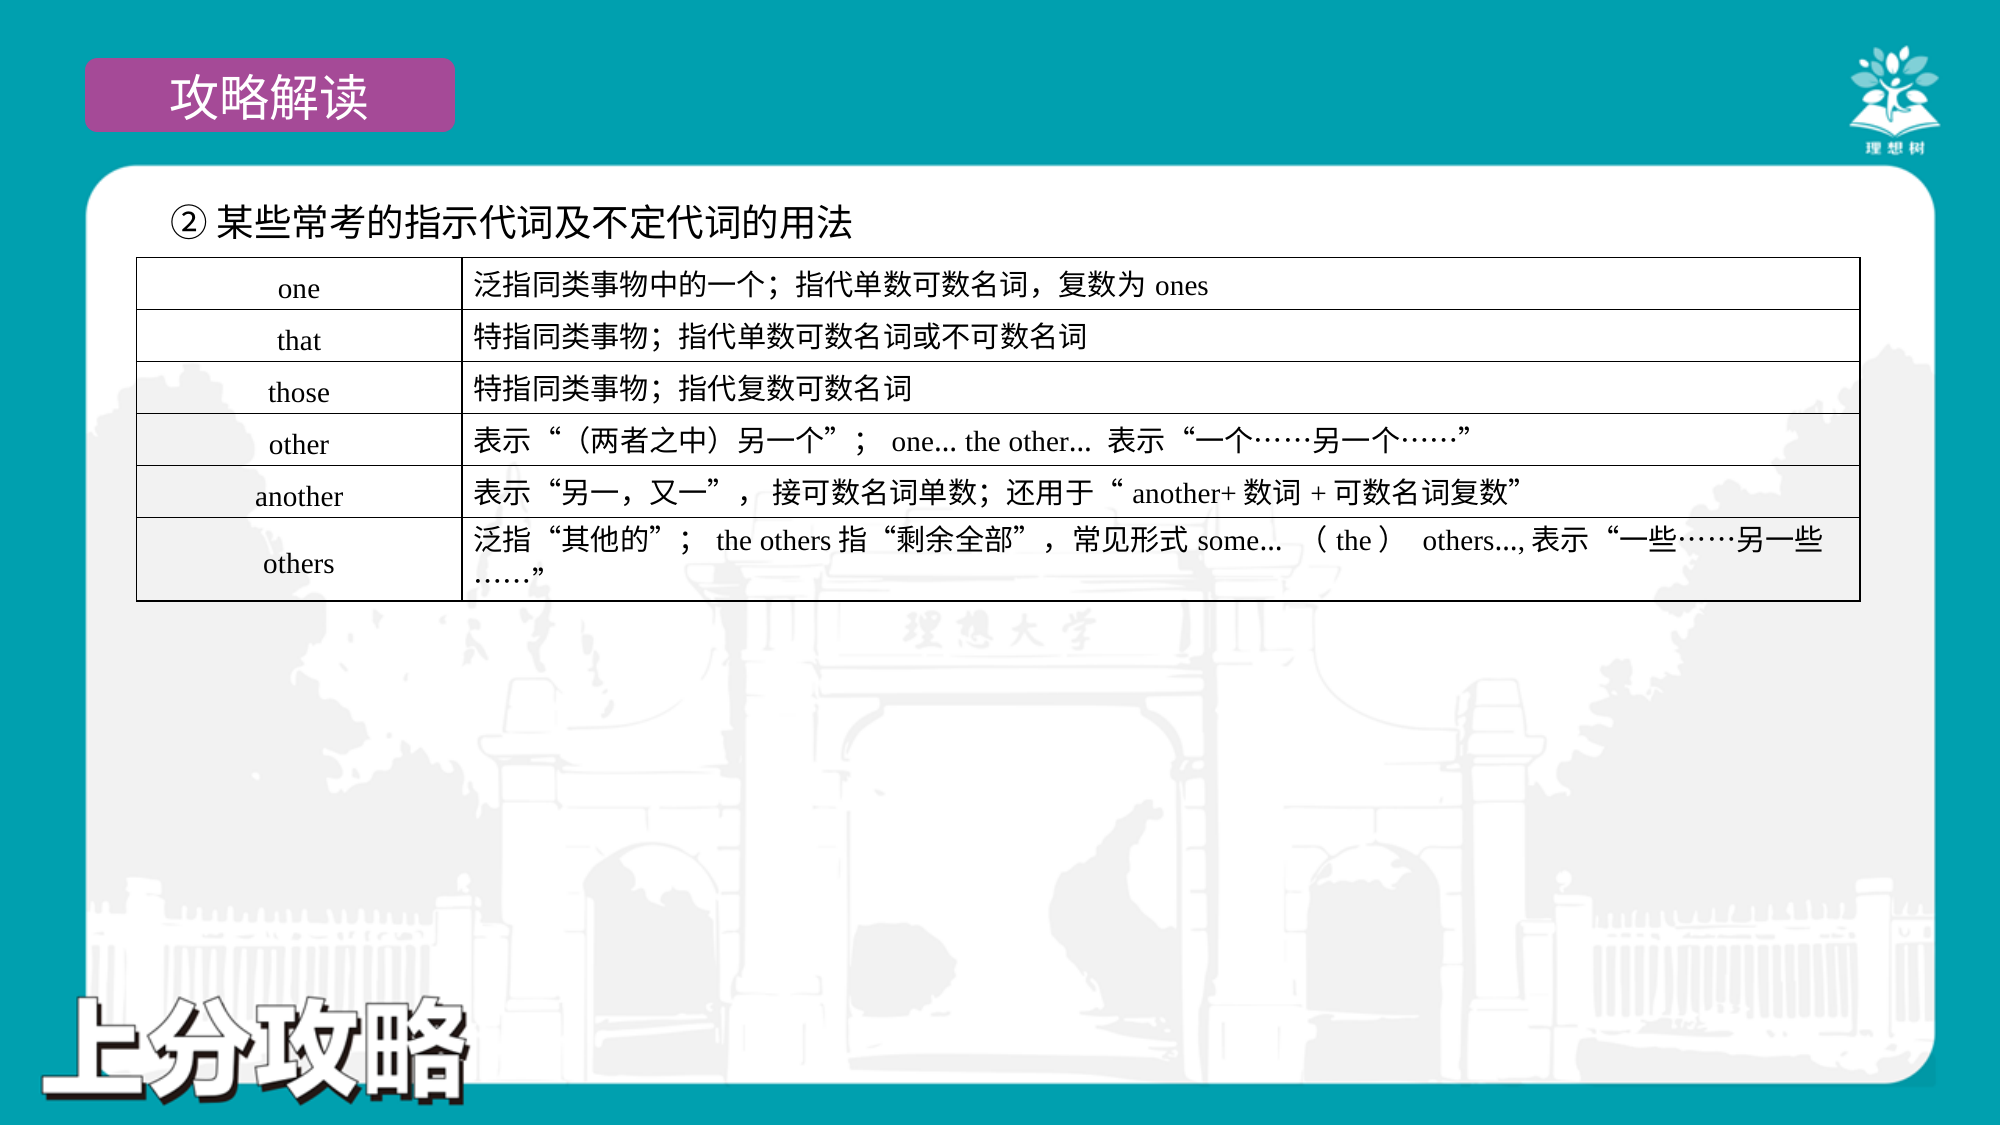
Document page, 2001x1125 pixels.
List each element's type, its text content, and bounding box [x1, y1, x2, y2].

table_cell 表示“（两者之中）另一个”；one… the other… 表示“一个……另一个……” [463, 414, 1859, 465]
table_header 泛指同类事物中的一个；指代单数可数名词，复数为ones [463, 258, 1859, 309]
table_cell 表示“另一，又一”， 接可数名词单数；还用于“another+数词+可数名词复数” [463, 466, 1859, 517]
text_box ②某些常考的指示代词及不定代词的用法 [136, 176, 1865, 237]
table_cell 特指同类事物；指代复数可数名词 [463, 362, 1859, 413]
picture [0, 0, 2000, 1125]
table_cell other [137, 414, 461, 465]
table_cell that [137, 310, 461, 361]
table_header one [137, 258, 461, 309]
table_cell others [137, 518, 461, 600]
table_cell another [137, 466, 461, 517]
table_cell 特指同类事物；指代单数可数名词或不可数名词 [463, 310, 1859, 361]
table_cell those [137, 362, 461, 413]
table_cell 泛指“其他的”；the others指“剩余全部”，常见形式some… （the） others…,表示“一些……另一些……” [463, 518, 1859, 600]
